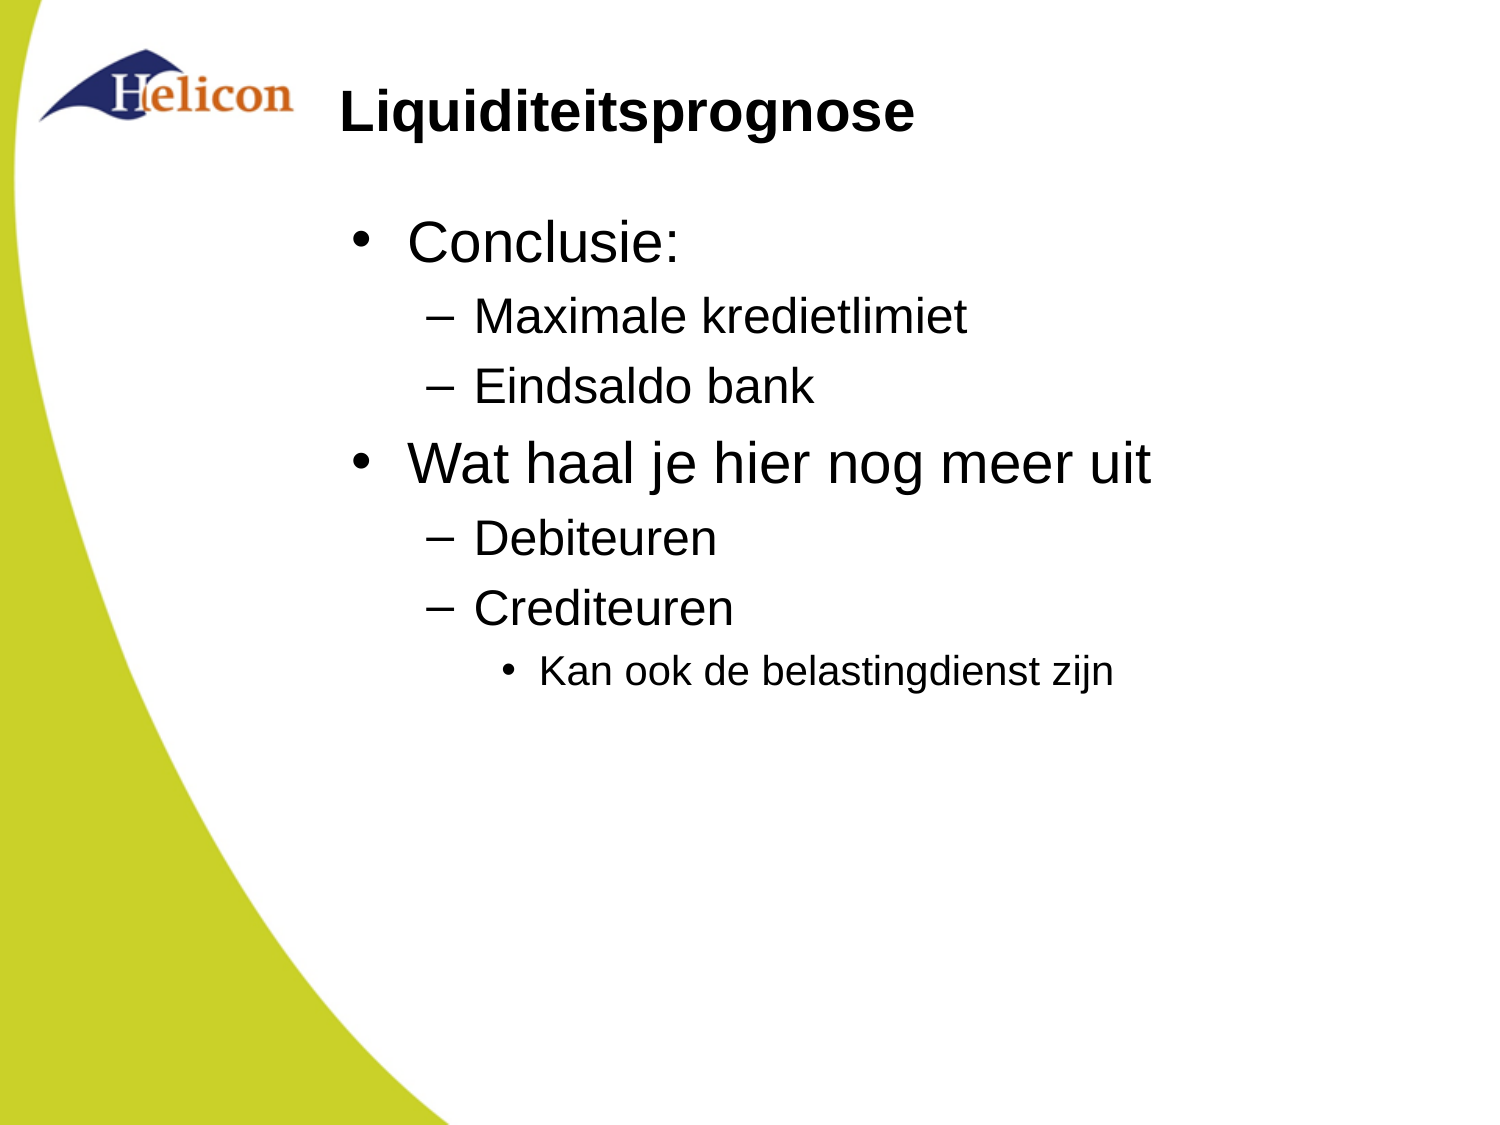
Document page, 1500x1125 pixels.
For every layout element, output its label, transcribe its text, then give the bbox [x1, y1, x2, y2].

title Liquiditeitsprognose [324, 54, 1415, 161]
picture [0, 0, 1500, 1125]
list Conclusie: Maximale kredietlimiet Eindsaldo bank Wat haal je hier nog meer uit Debiteuren Crediteuren Kan ook de belastingdienst zijn [336, 196, 1425, 1005]
